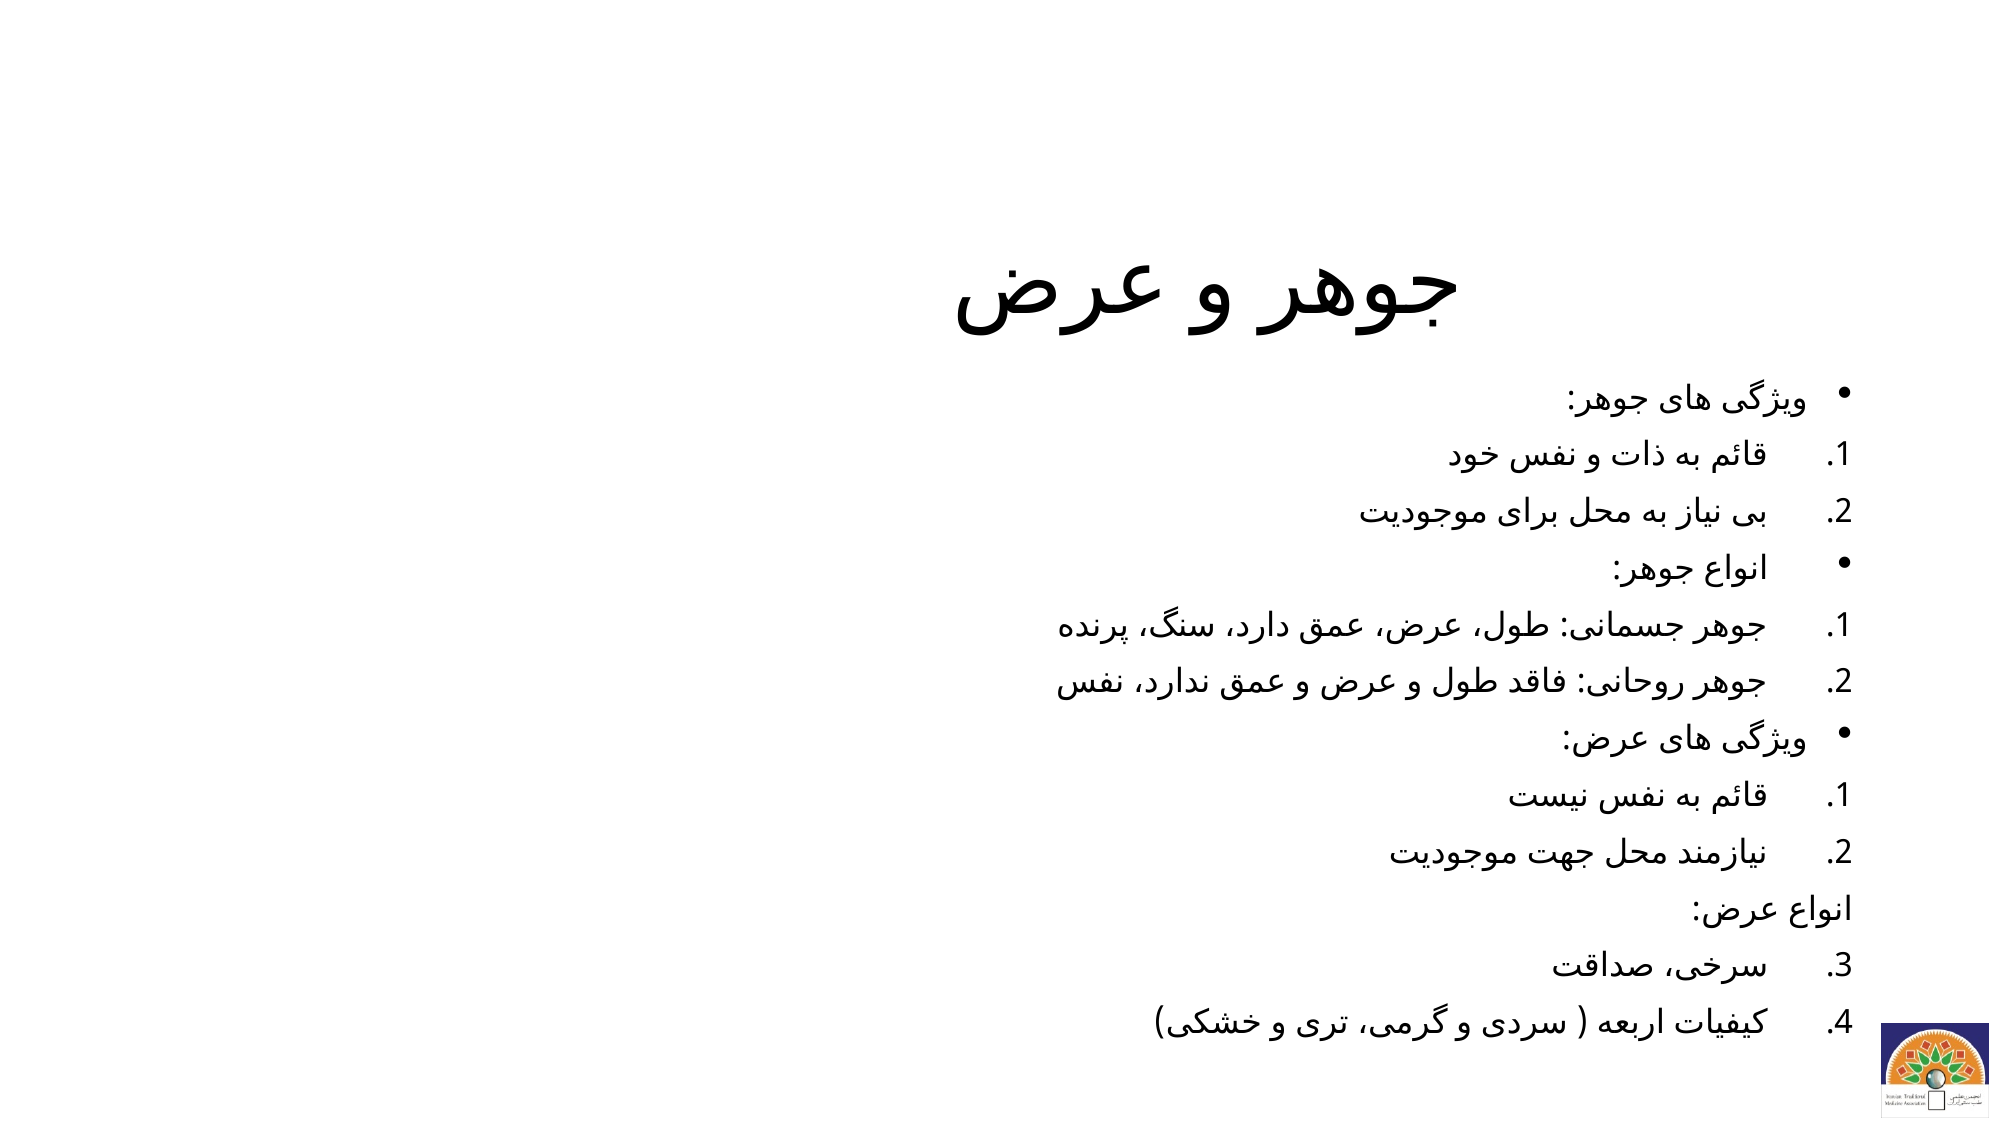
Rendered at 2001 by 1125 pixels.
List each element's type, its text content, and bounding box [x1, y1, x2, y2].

list ویژگی های جوهر: قائم به ذات و نفس خود بی نیاز به محل برای موجودیت انواع جوهر: جوهر جسمانی: طول، عرض، عمق دارد، سنگ، پرنده جوهر روحانی: فاقد طول و عرض و عمق ندارد، نفس ویژگی های عرض: قائم به نفس نیست نیازمند محل جهت موجودیت انواع عرض: سرخی، صداقت کیفیات اربعه ( سردی و گرمی، تری و خشکی) [284, 372, 1868, 1125]
title جوهر و عرض [416, 216, 2000, 352]
picture [1881, 1023, 1990, 1118]
